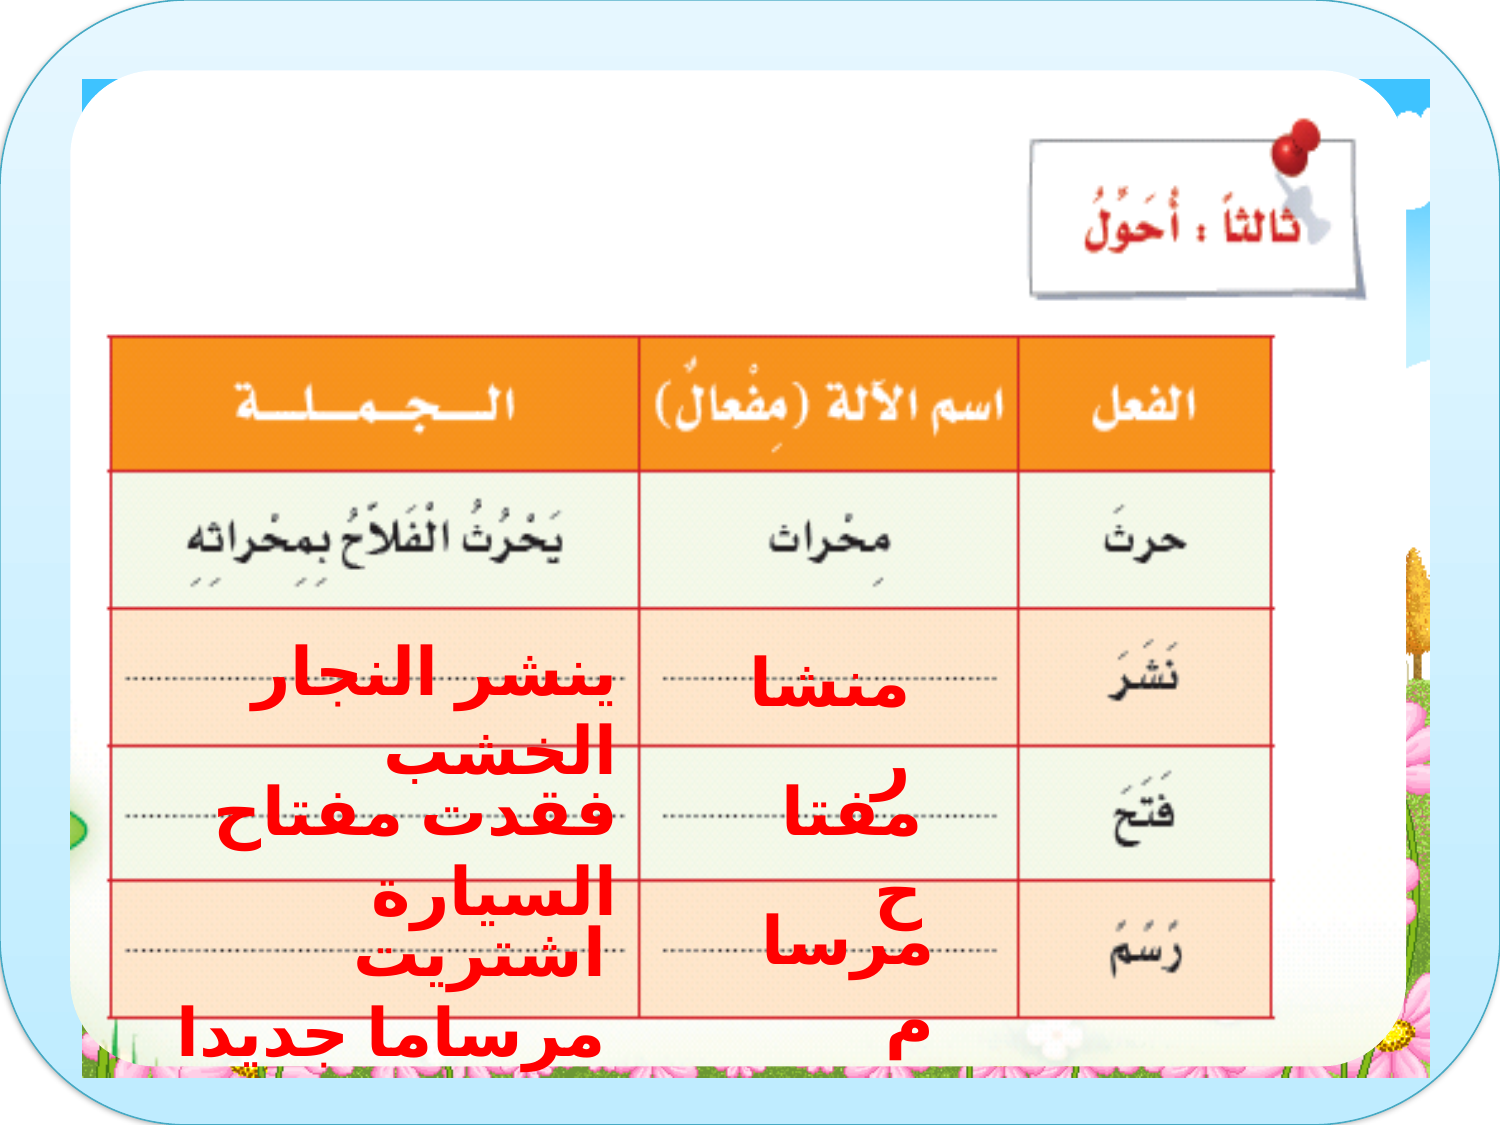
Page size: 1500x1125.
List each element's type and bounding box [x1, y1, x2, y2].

text_box [0, 0, 1500, 1125]
picture [70, 70, 1430, 1079]
